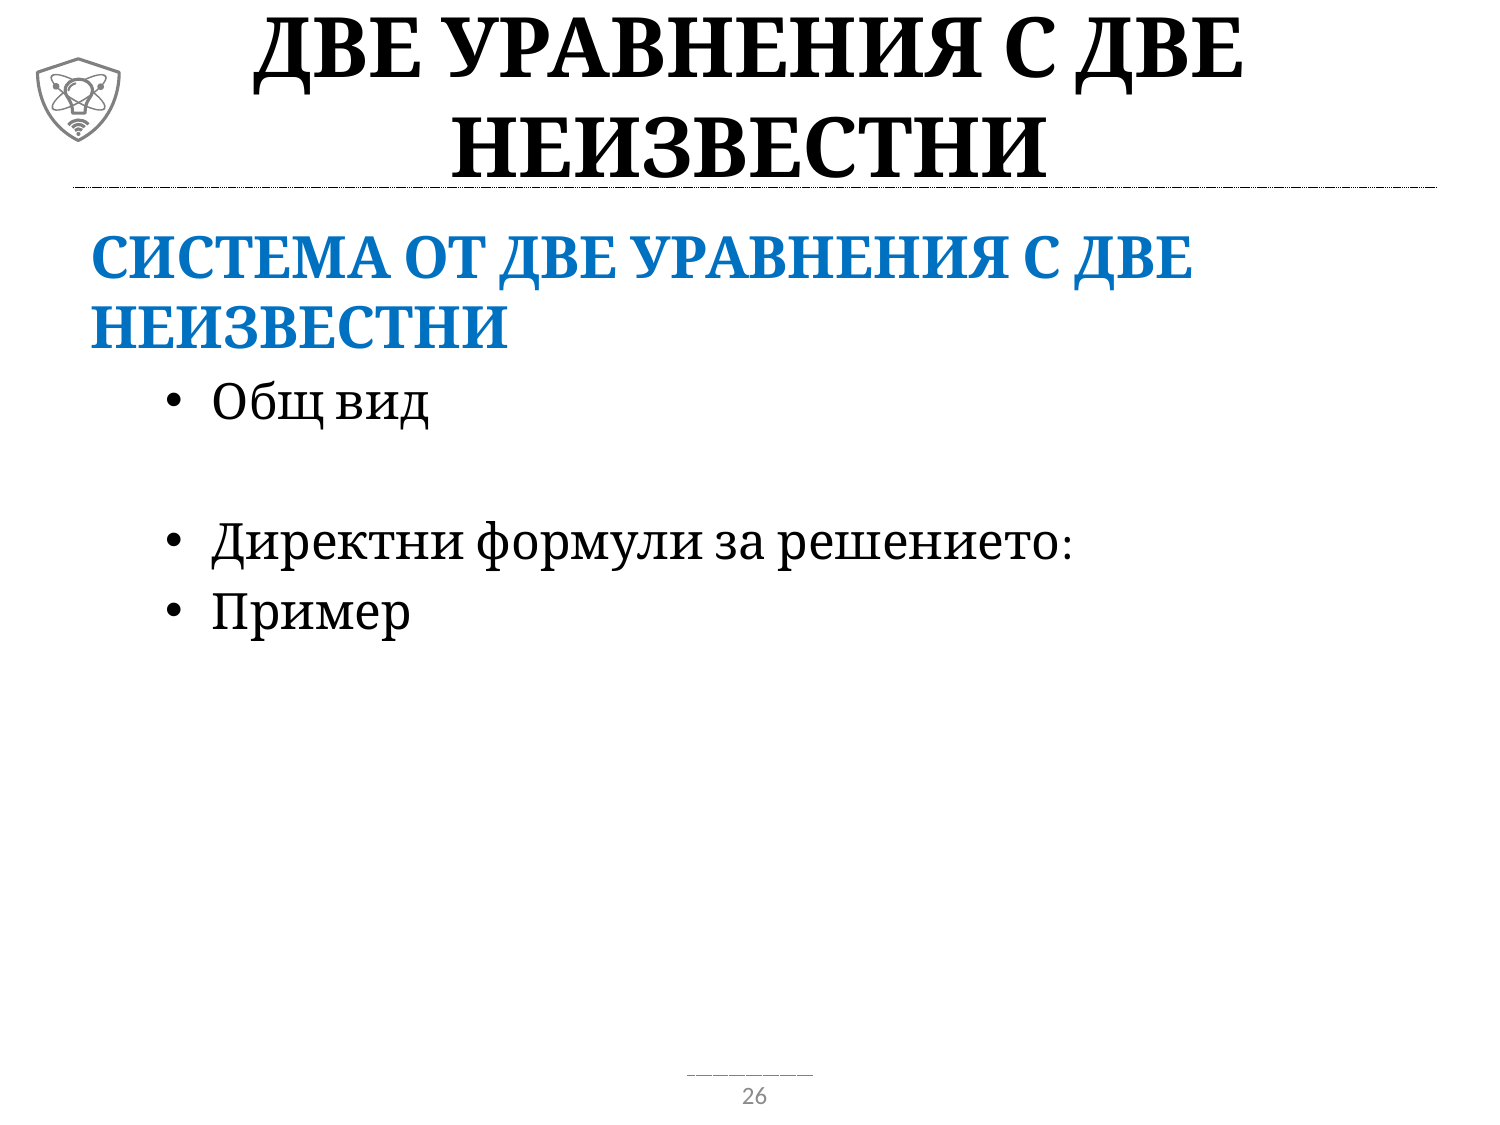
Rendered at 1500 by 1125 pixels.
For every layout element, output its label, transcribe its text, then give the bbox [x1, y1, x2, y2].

title Две уравнения с две неизвестни [0, 0, 1500, 188]
slide_number 26 [579, 1065, 930, 1125]
